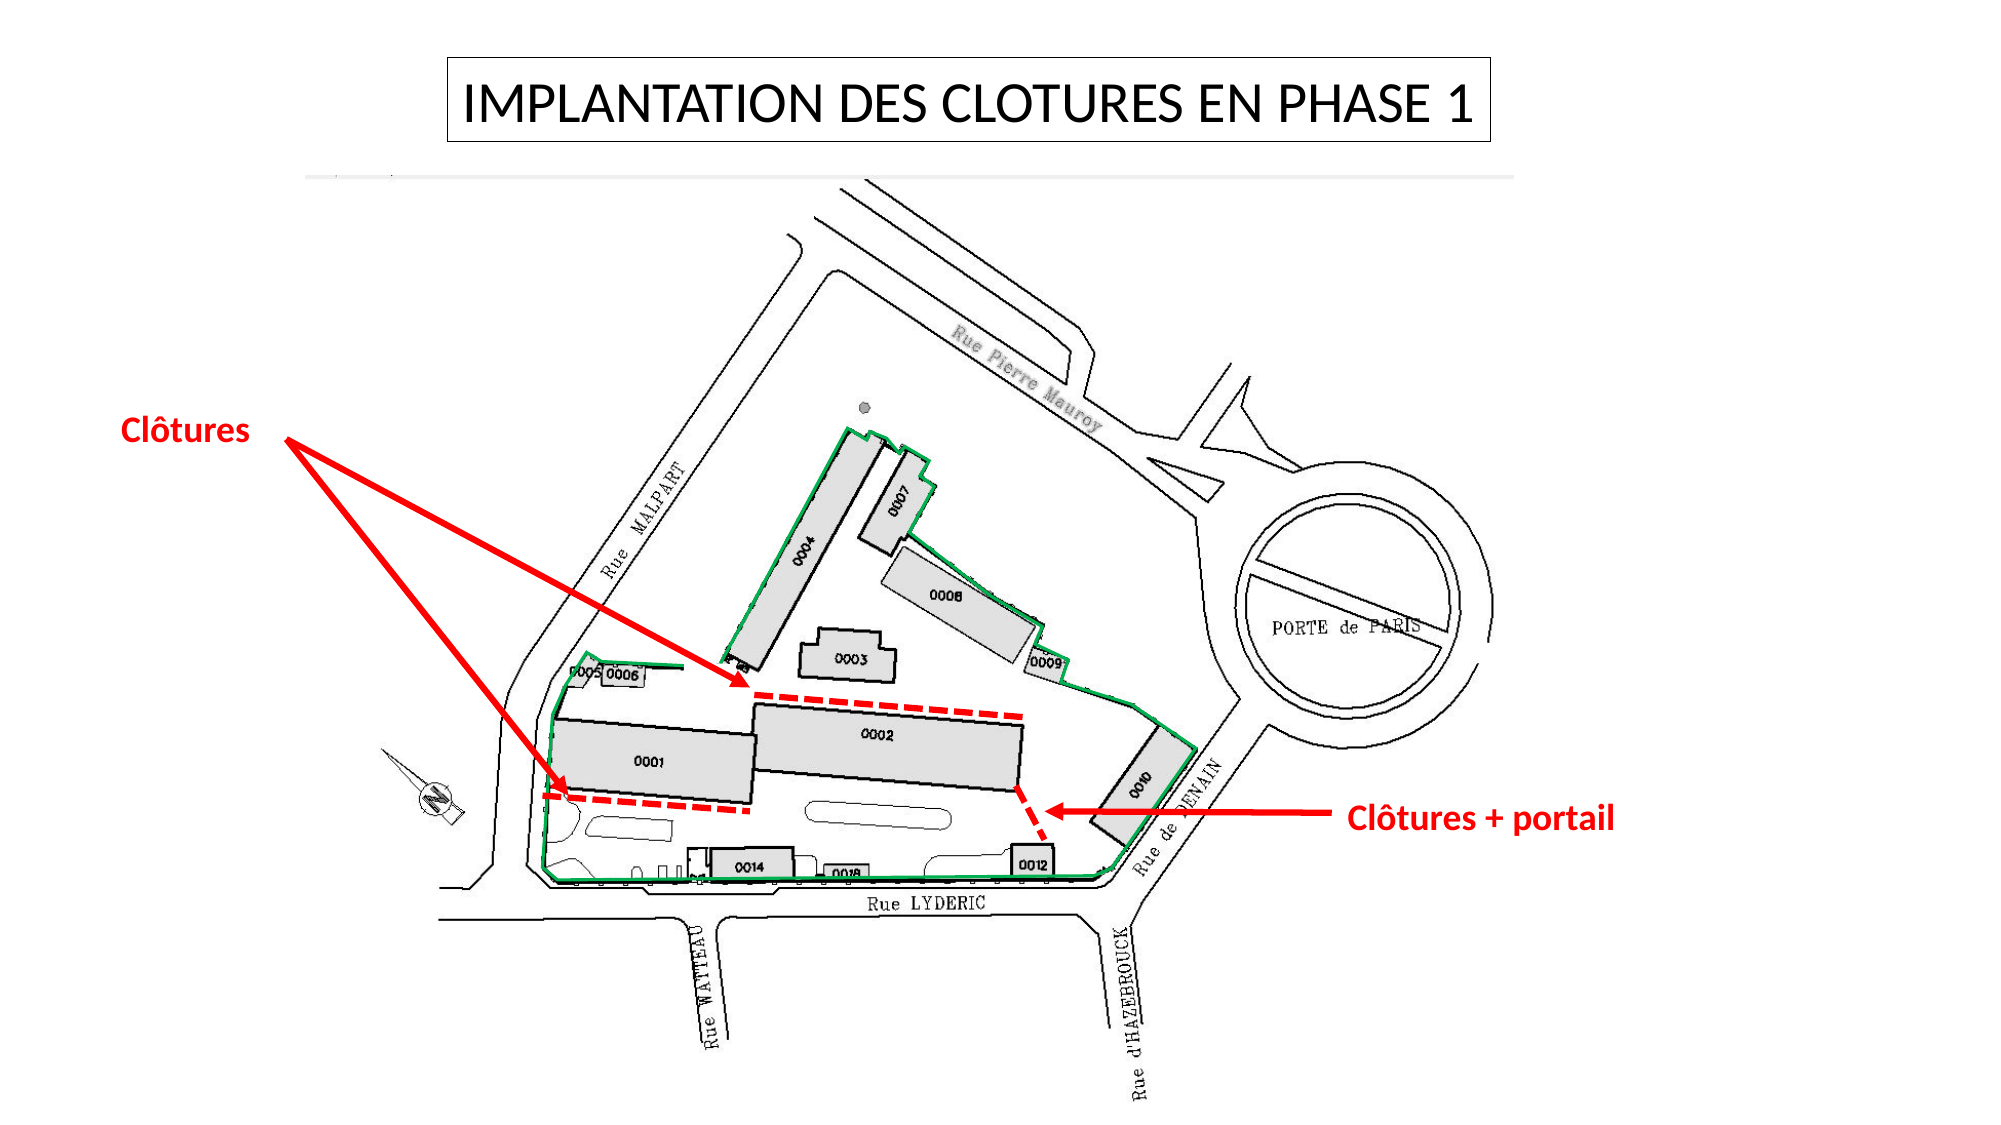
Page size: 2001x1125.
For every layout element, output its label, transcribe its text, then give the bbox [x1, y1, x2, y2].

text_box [286, 439, 569, 796]
text_box Clôtures [106, 397, 266, 458]
picture [305, 175, 1514, 1125]
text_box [754, 694, 1025, 718]
text_box IMPLANTATION DES CLOTURES EN PHASE 1 [447, 57, 1491, 142]
text_box Clôtures + portail [1514, 785, 1631, 846]
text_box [569, 439, 750, 688]
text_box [1015, 785, 1045, 840]
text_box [542, 795, 750, 812]
